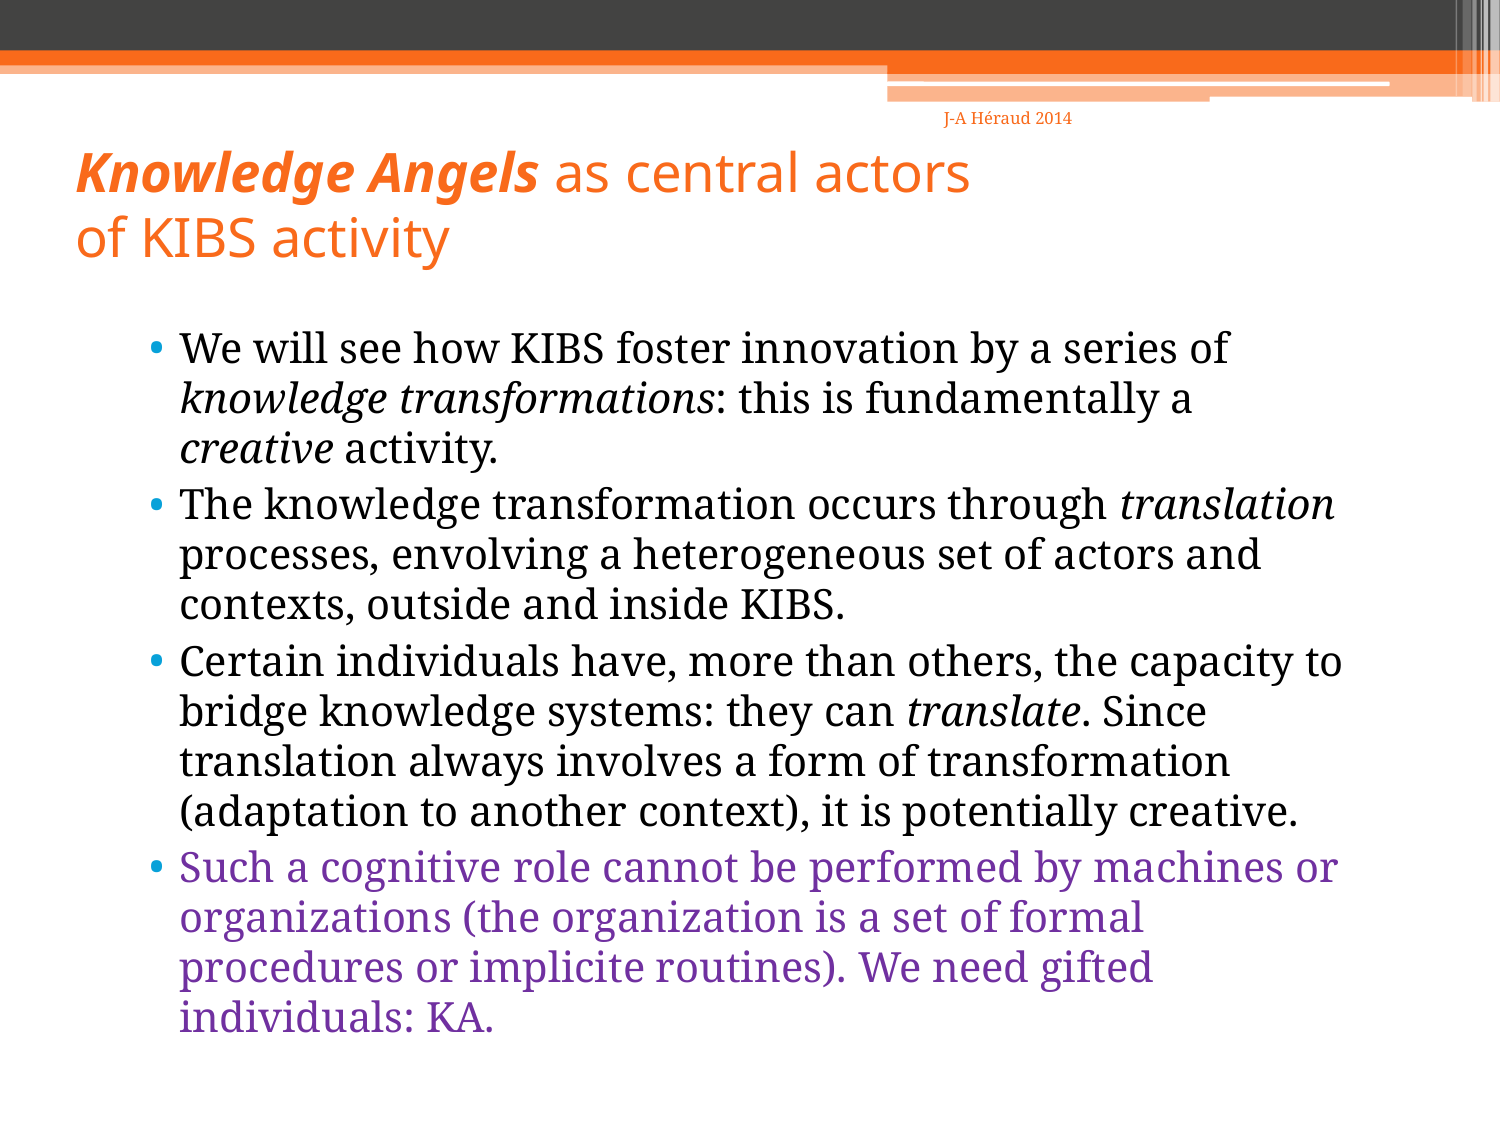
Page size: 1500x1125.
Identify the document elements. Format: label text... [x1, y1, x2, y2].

title Knowledge Angels as central actors of KIBS activity [74, 44, 1426, 280]
list We will see how KIBS foster innovation by a series of knowledge transformations: this is fundamentally a creative activity. The knowledge transformation occurs through translation processes, envolving a heterogeneous set of actors and contexts, outside and inside KIBS. Certain individuals have, more than others, the capacity to bridge knowledge systems: they can translate. Since translation always involves a form of transformation (adaptation to another context), it is potentially creative. Such a cognitive role cannot be performed by machines or organizations (the organization is a set of formal procedures or implicite routines). We need gifted individuals: KA. [123, 313, 1365, 1036]
